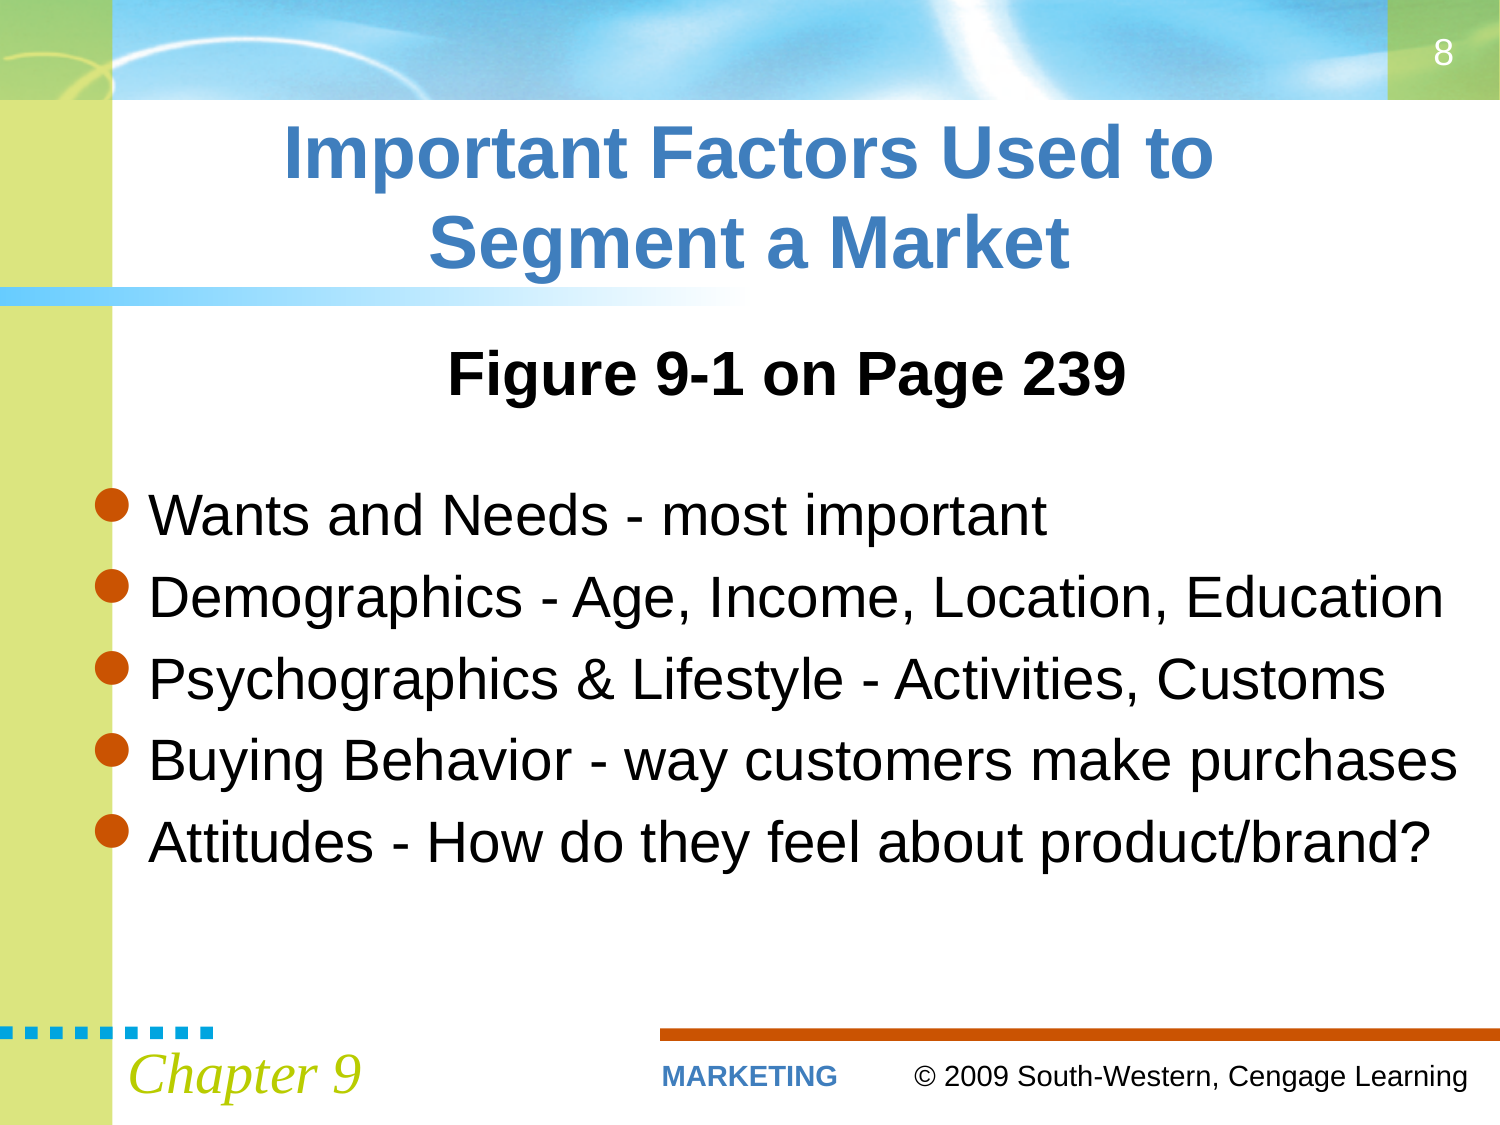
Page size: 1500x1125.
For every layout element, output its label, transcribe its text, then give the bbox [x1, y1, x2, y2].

title Important Factors Used to Segment a Market [112, 99, 1388, 288]
list Figure 9-1 on Page 239 Wants and Needs - most important Demographics - Age, Income, Location, Education Psychographics & Lifestyle - Activities, Customs Buying Behavior - way customers make purchases Attitudes - How do they feel about product/brand? [74, 324, 1500, 1001]
footer Chapter 9 [112, 1012, 638, 1113]
slide_number 8 [1387, 0, 1500, 101]
